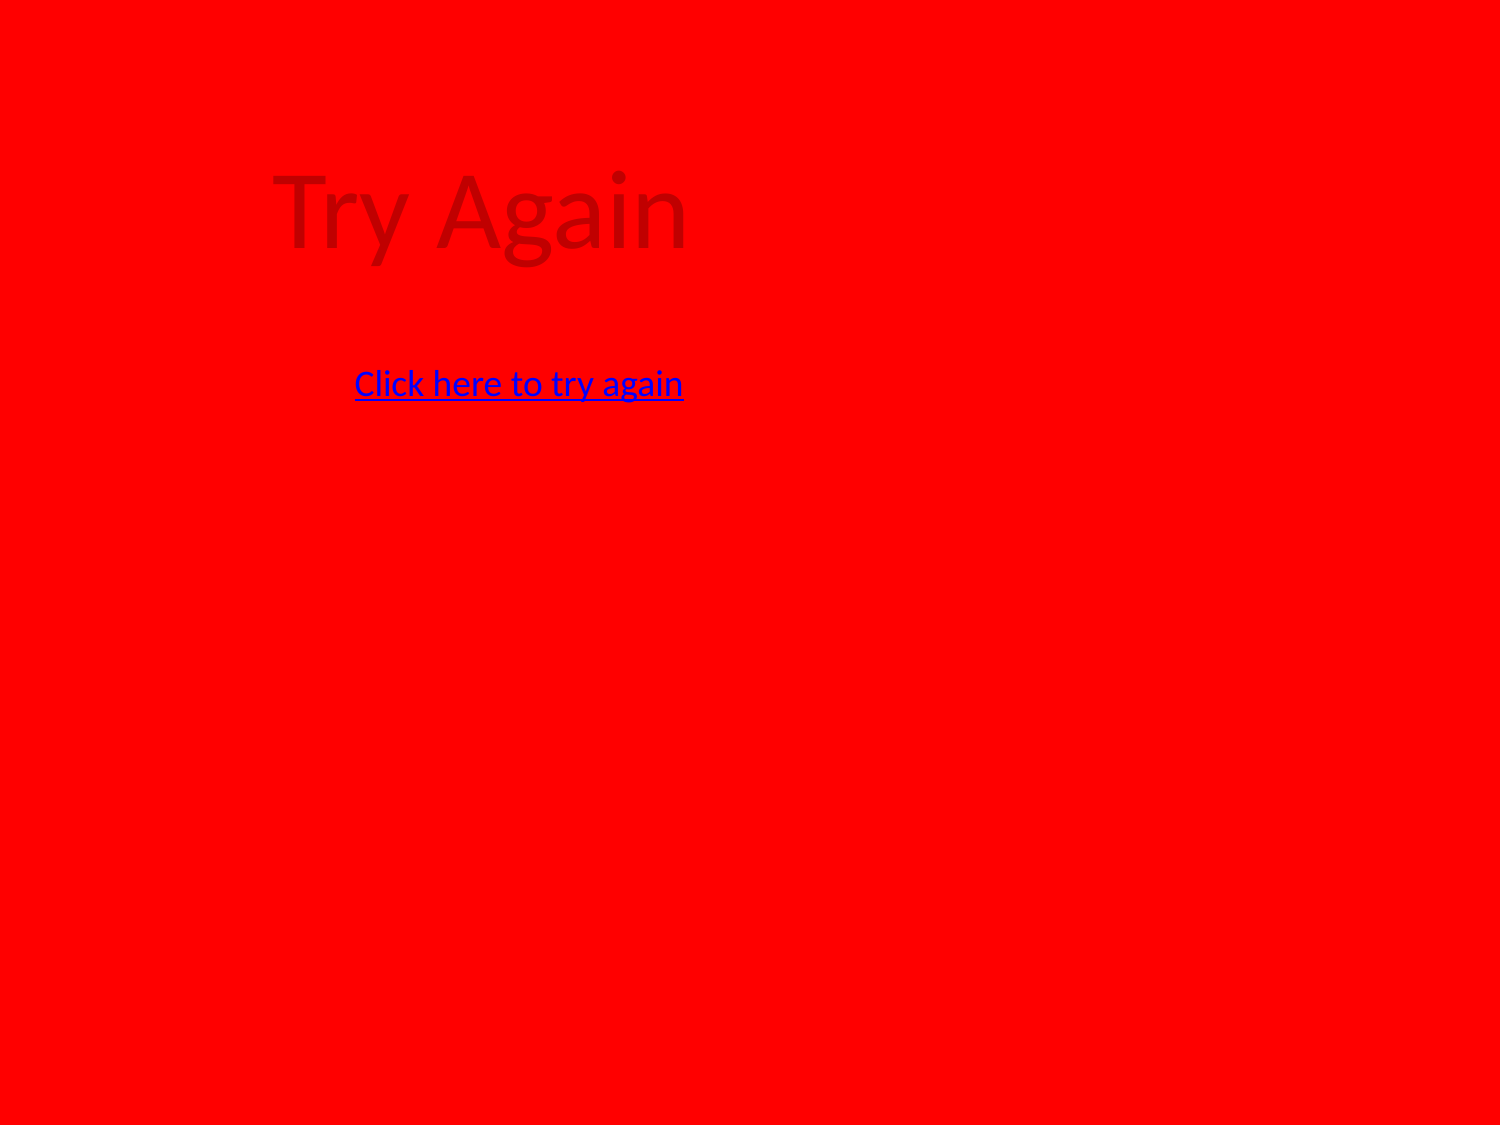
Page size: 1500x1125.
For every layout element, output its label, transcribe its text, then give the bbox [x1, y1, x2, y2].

text_box Try Again [257, 128, 844, 279]
text_box Click here to try again [339, 351, 774, 412]
